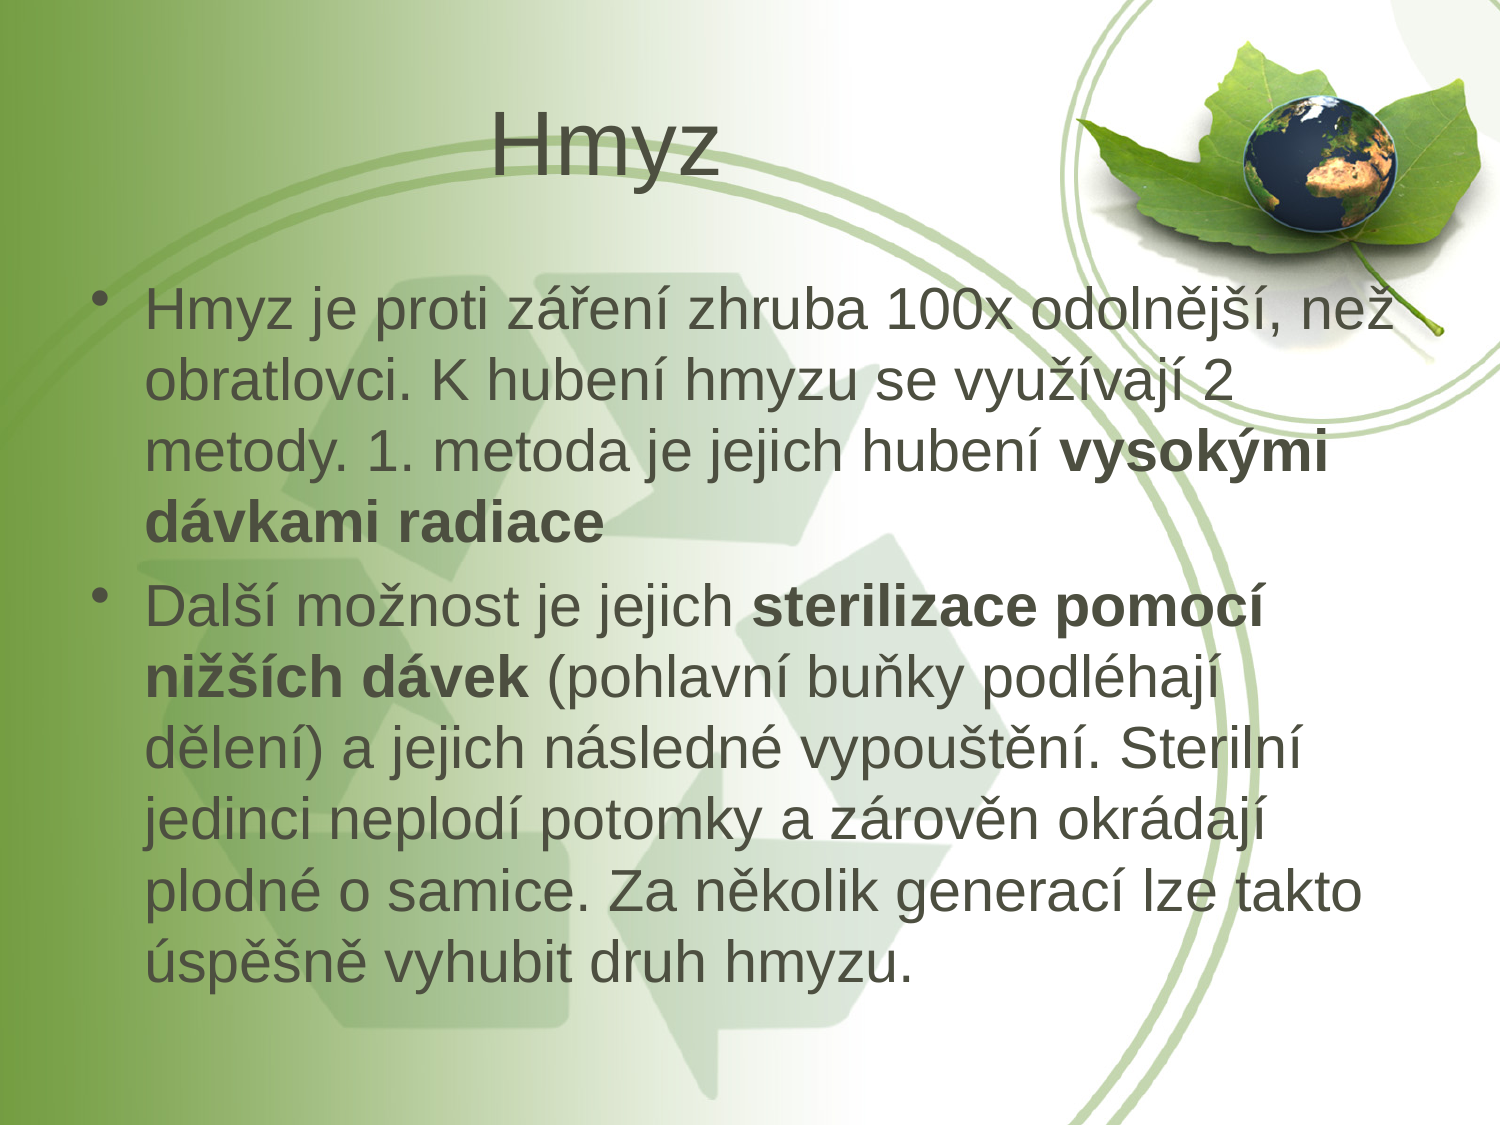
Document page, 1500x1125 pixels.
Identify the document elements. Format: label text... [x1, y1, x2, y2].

list Hmyz je proti záření zhruba 100x odolnější, než obratlovci. K hubení hmyzu se využívají 2 metody. 1. metoda je jejich hubení vysokými dávkami radiace Další možnost je jejich sterilizace pomocí nižších dávek (pohlavní buňky podléhají dělení) a jejich následné vypouštění. Sterilní jedinci neplodí potomky a zárověn okrádají plodné o samice. Za několik generací lze takto úspěšně vyhubit druh hmyzu. [75, 262, 1425, 1005]
picture [0, 0, 1500, 1125]
title Hmyz [75, 45, 1138, 233]
